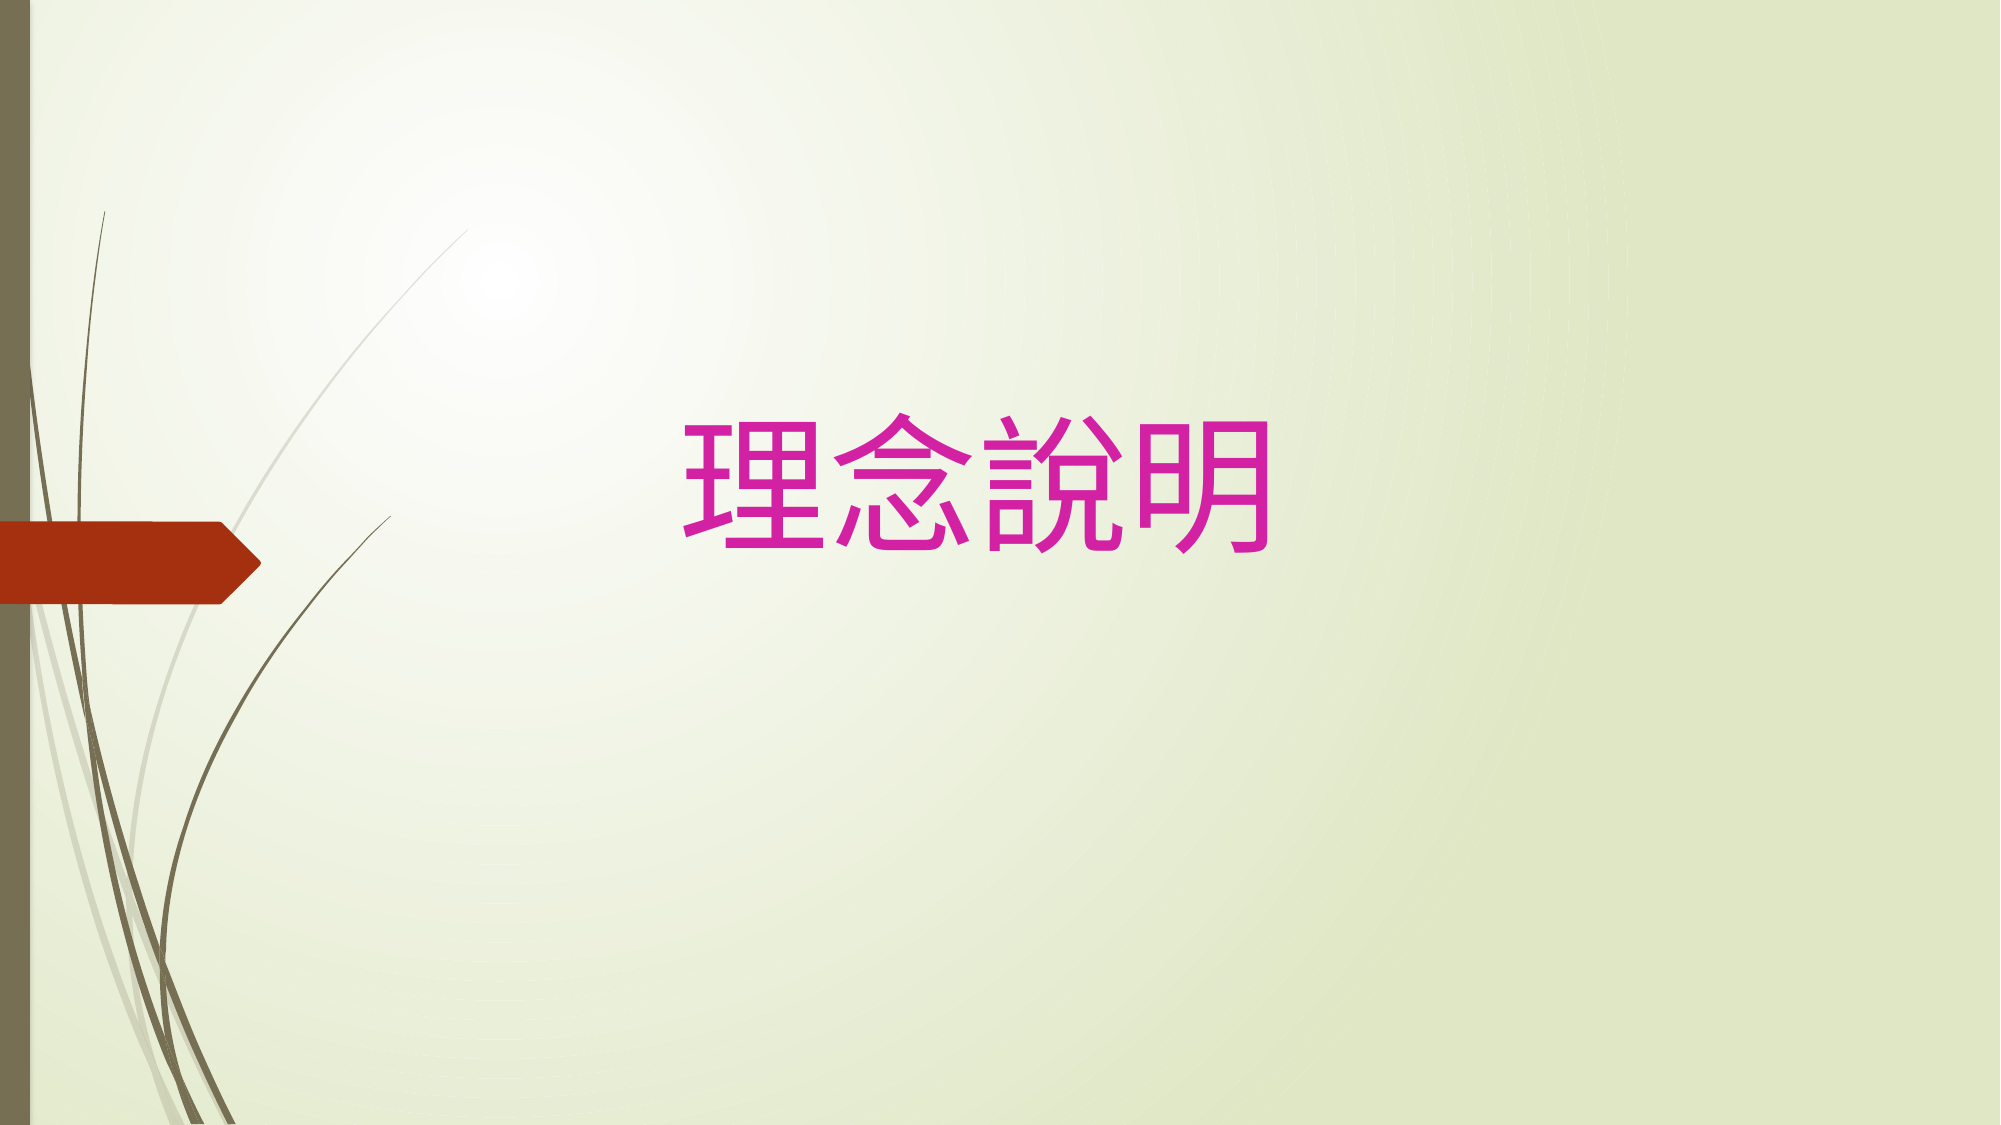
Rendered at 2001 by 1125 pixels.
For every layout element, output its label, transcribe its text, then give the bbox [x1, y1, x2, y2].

title 理念說明 [424, 337, 1533, 579]
